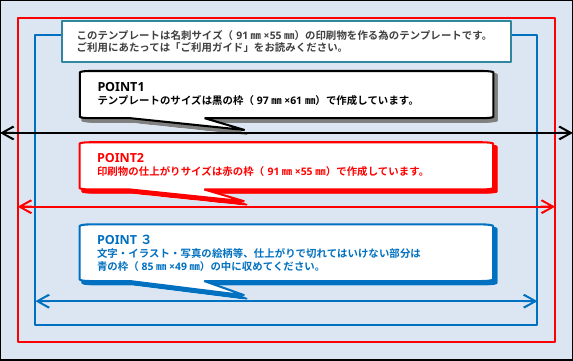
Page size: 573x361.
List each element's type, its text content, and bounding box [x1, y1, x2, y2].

text_box このテンプレートは名刺サイズ（91㎜×55㎜）の印刷物を作る為のテンプレートです。 ご利用にあたっては「ご利用ガイド」をお読みください。 [60, 19, 513, 64]
text_box POINT３ 文字・イラスト・写真の絵柄等、仕上がりで切れてはいけない部分は 青の枠（85㎜×49㎜）の中に収めてください。 [79, 224, 494, 296]
text_box [33, 216, 539, 327]
text_box [16, 16, 557, 132]
text_box [16, 142, 33, 209]
text_box [0, 140, 573, 361]
text_box [16, 211, 557, 344]
text_box POINT1 テンプレートのサイズは黒の枠（97㎜×61㎜）で作成しています。 [79, 70, 494, 131]
text_box [33, 33, 539, 132]
text_box [33, 142, 539, 206]
text_box [0, 0, 573, 132]
text_box [539, 142, 557, 210]
text_box POINT2 印刷物の仕上がりサイズは赤の枠（91㎜×55㎜）で作成しています。 [79, 142, 494, 202]
